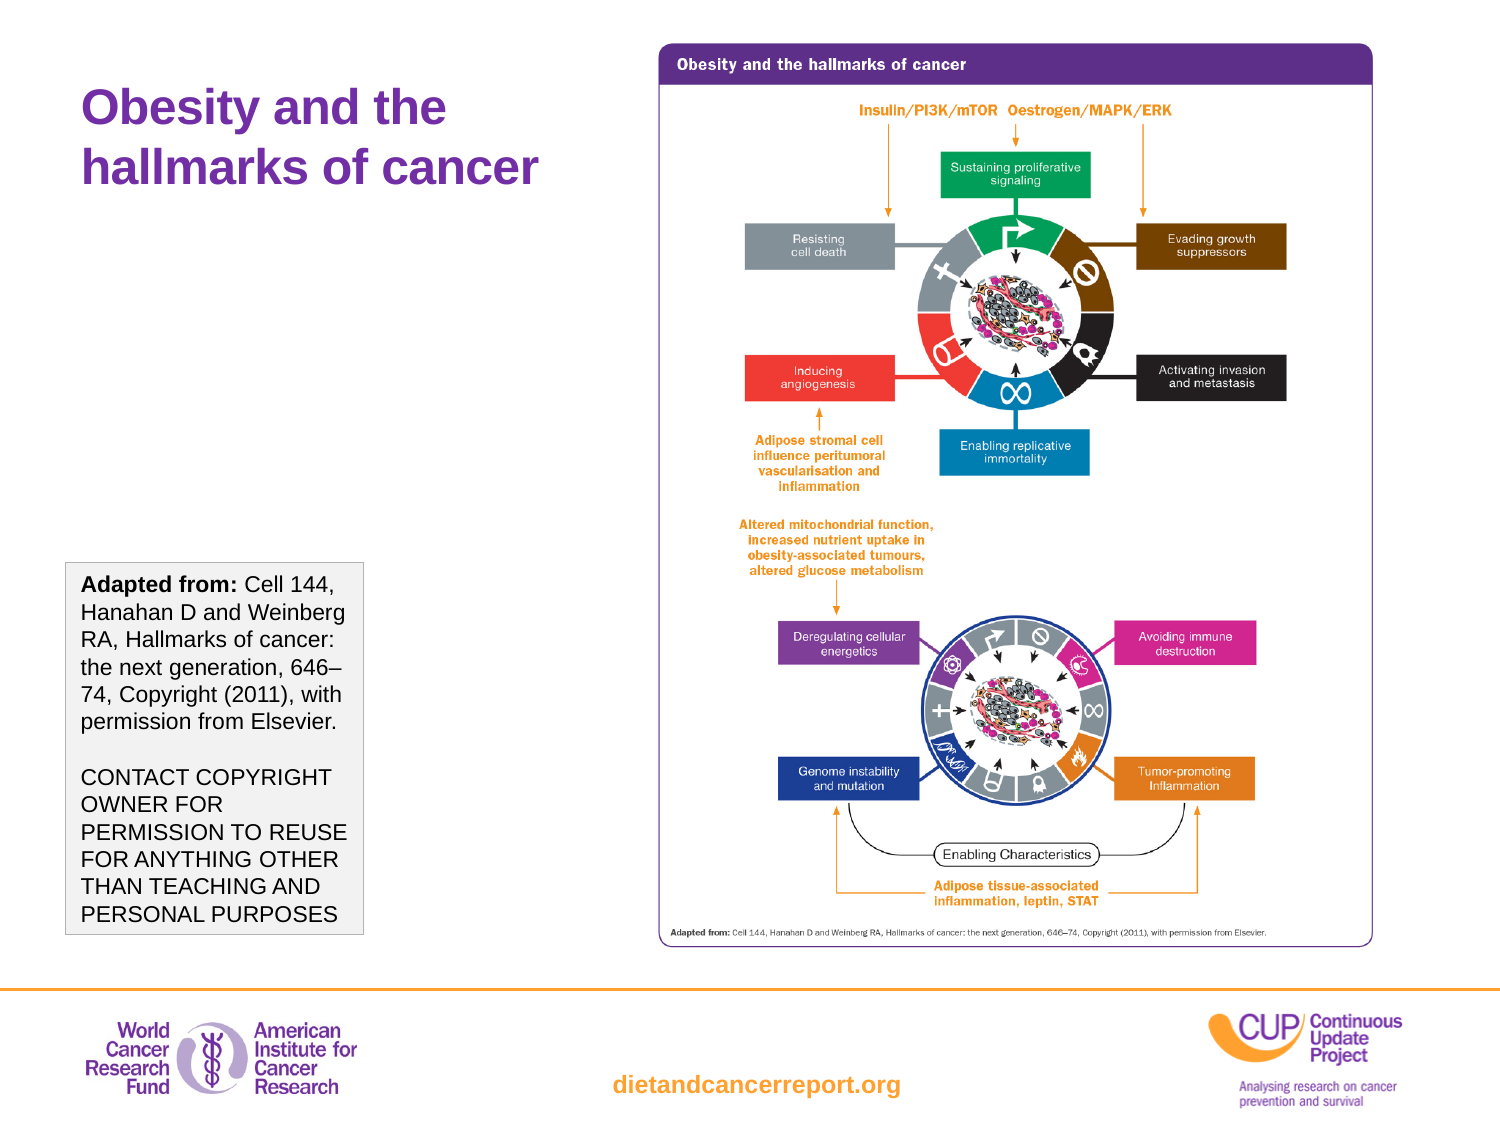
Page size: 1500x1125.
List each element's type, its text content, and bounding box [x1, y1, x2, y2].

list Obesity and the hallmarks of cancer [65, 64, 617, 206]
picture [622, 7, 1409, 983]
text_box Adapted from: Cell 144, Hanahan D and Weinberg RA, Hallmarks of cancer: the next generation, 646–74, Copyright (2011), with permission from Elsevier. CONTACT COPYRIGHT OWNER FOR PERMISSION TO REUSE FOR ANYTHING OTHER THAN TEACHING AND PERSONAL PURPOSES [65, 562, 364, 935]
picture [86, 1022, 357, 1094]
picture [1207, 1013, 1403, 1109]
